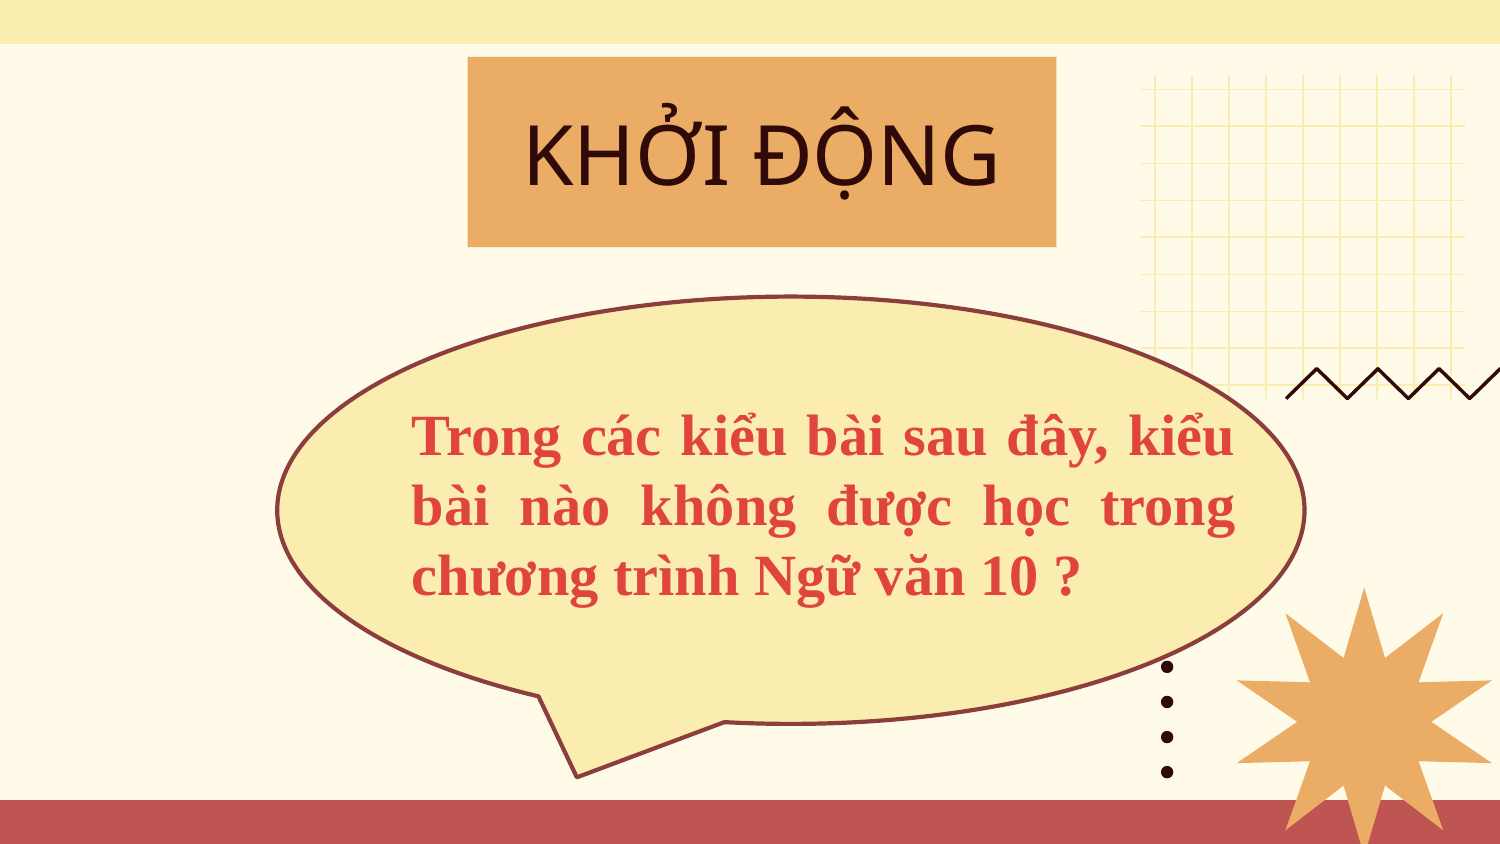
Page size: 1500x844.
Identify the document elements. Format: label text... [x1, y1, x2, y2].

title KHỞI ĐỘNG [467, 56, 1057, 248]
text_box Trong các kiểu bài sau đây, kiểu bài nào không được học trong chương trình Ngữ văn 10 ? [397, 389, 1251, 615]
text_box [275, 294, 1243, 780]
text_box [1251, 412, 1307, 608]
